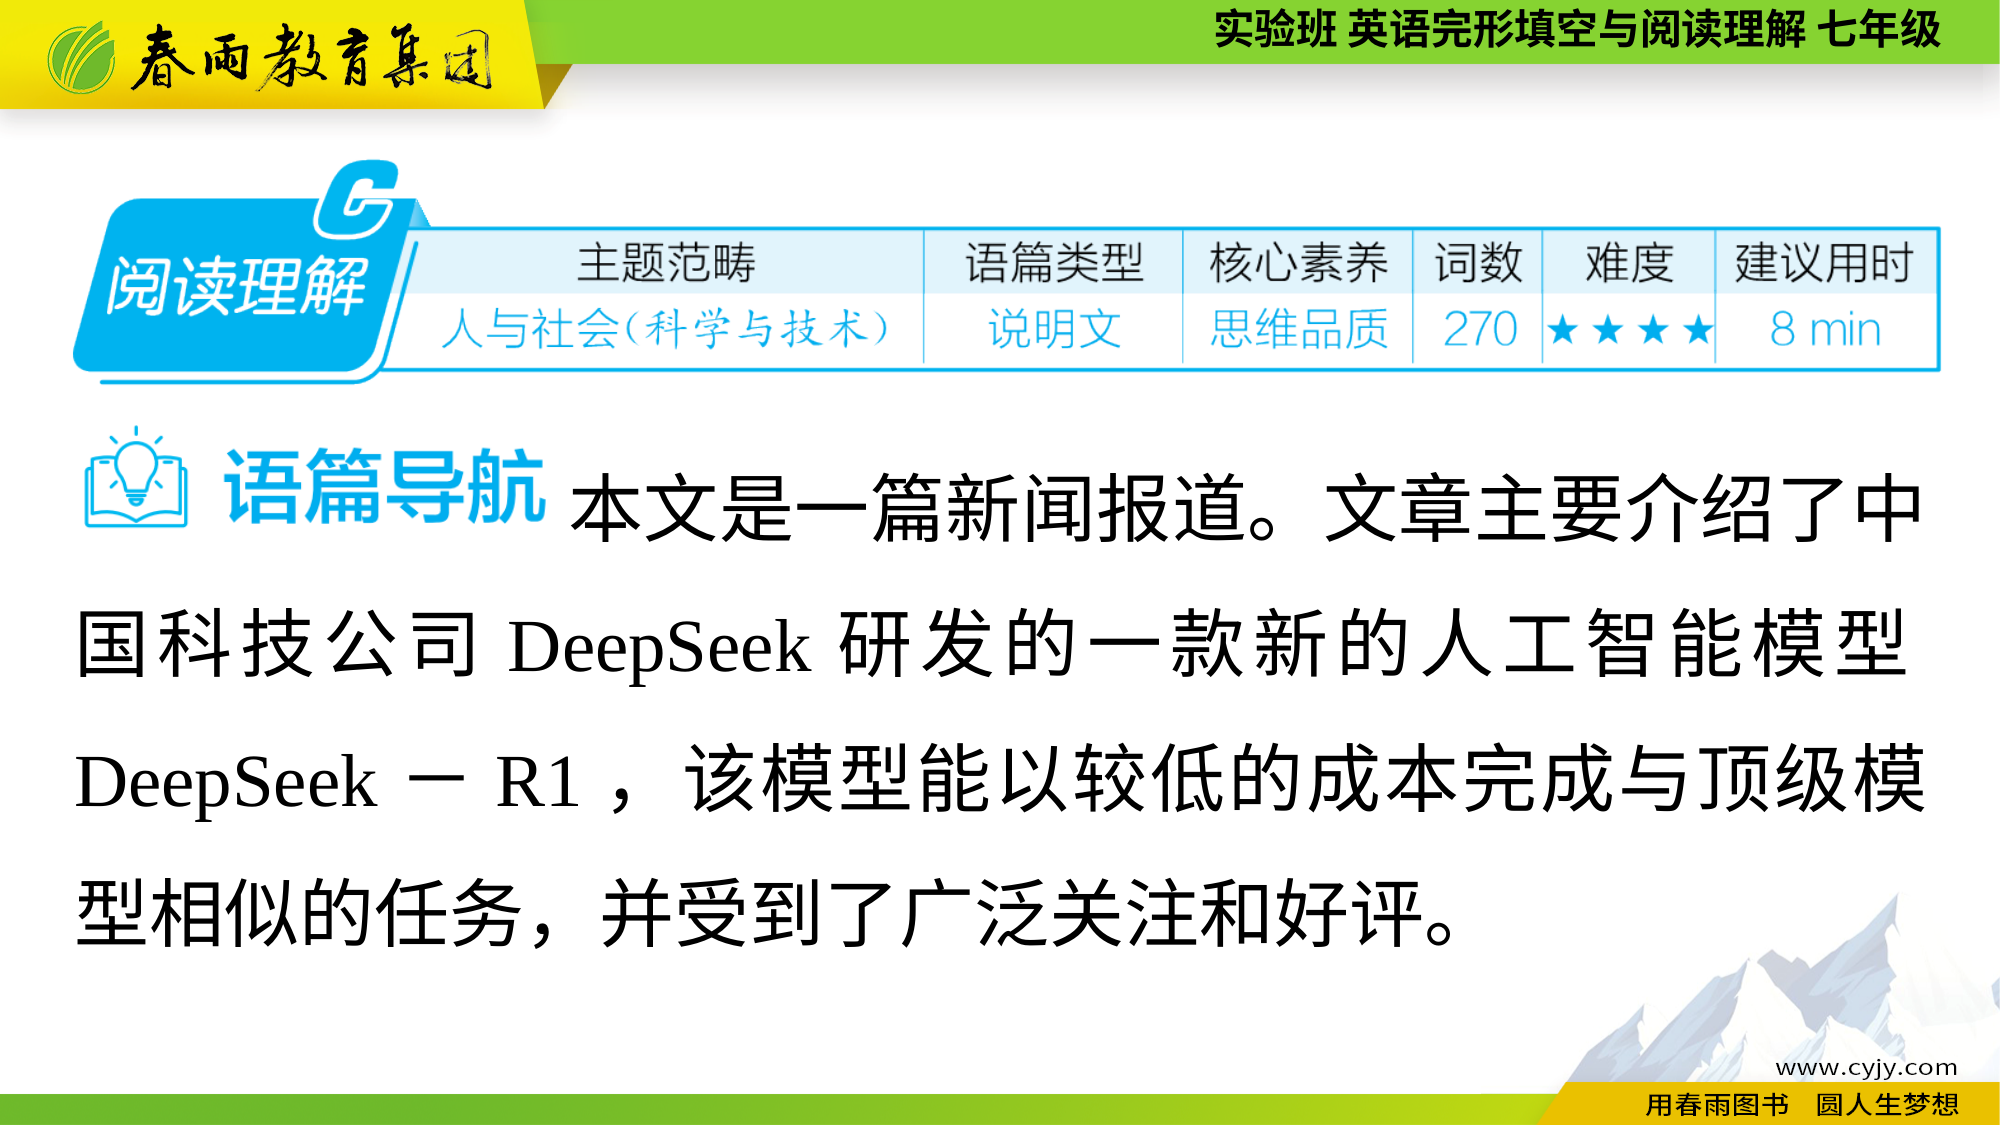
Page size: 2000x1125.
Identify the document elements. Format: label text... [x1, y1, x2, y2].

text_box 本文是一篇新闻报道。文章主要介绍了中国科技公司DeepSeek研发的一款新的人工智能模型DeepSeek－R1，该模型能以较低的成本完成与顶级模型相似的任务，并受到了广泛关注和好评。 [59, 409, 1944, 965]
picture [0, 0, 2000, 1125]
